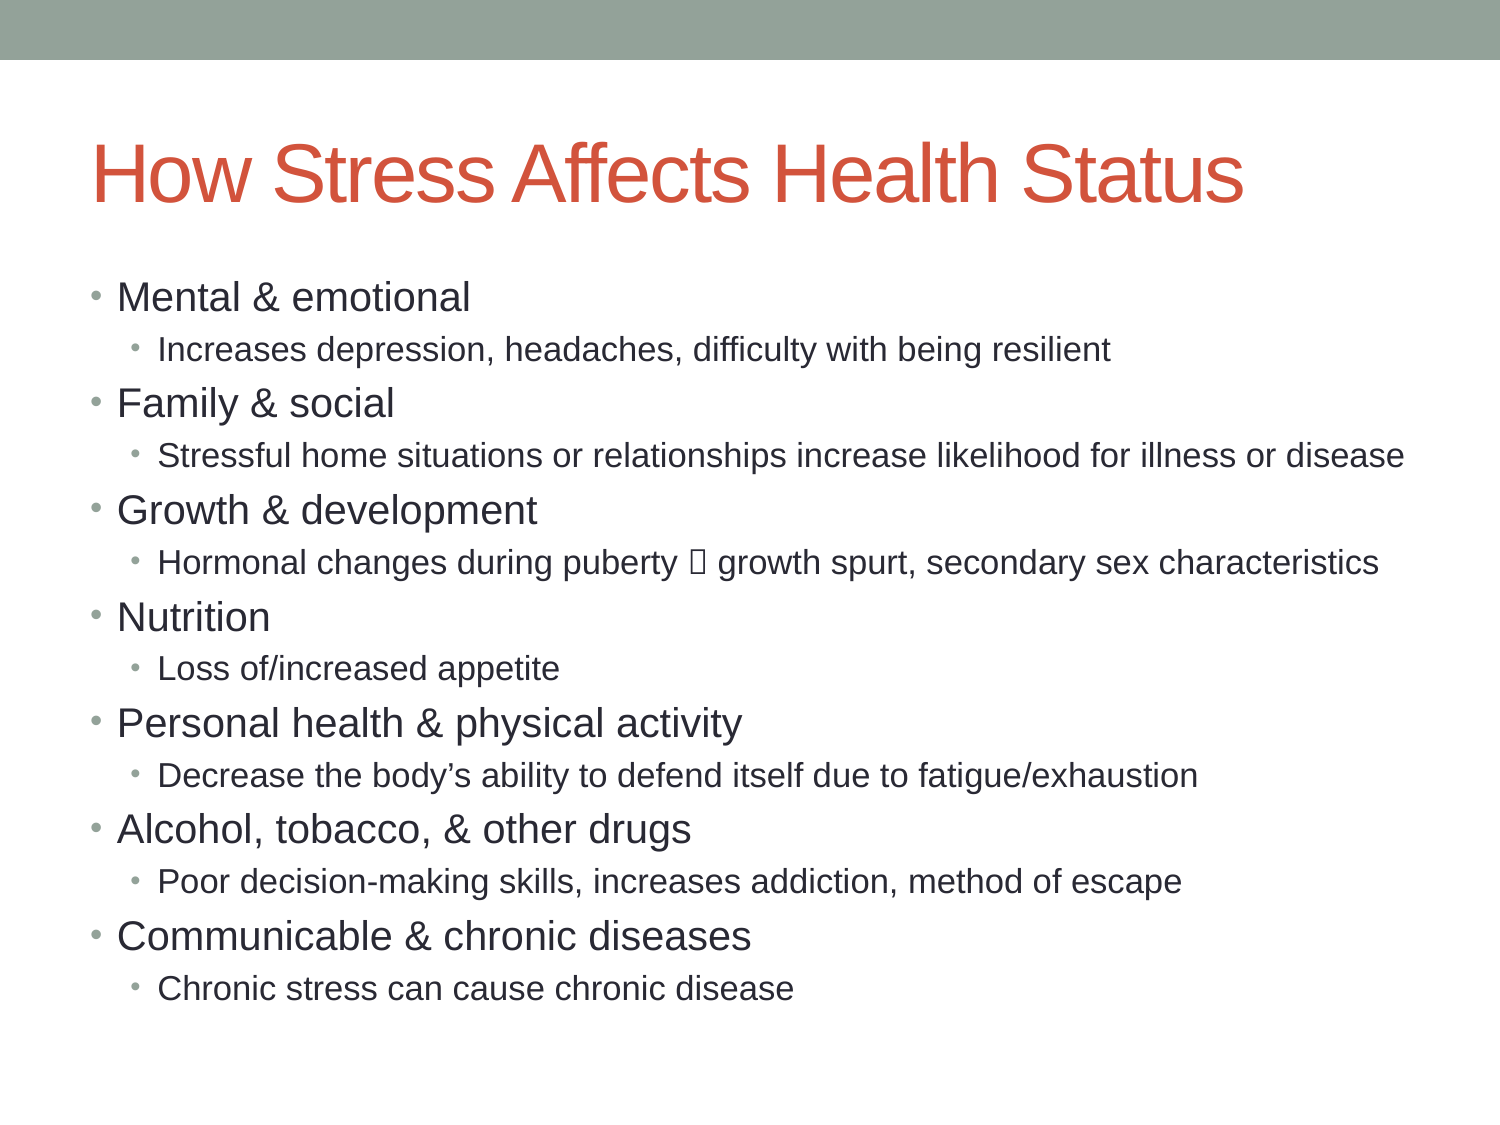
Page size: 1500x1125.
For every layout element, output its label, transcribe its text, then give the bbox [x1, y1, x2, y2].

title How Stress Affects Health Status [75, 87, 1425, 250]
list Mental & emotional Increases depression, headaches, difficulty with being resilient Family & social Stressful home situations or relationships increase likelihood for illness or disease Growth & development Hormonal changes during puberty  growth spurt, secondary sex characteristics Nutrition Loss of/increased appetite Personal health & physical activity Decrease the body’s ability to defend itself due to fatigue/exhaustion Alcohol, tobacco, & other drugs Poor decision-making skills, increases addiction, method of escape Communicable & chronic diseases Chronic stress can cause chronic disease [75, 262, 1425, 1063]
